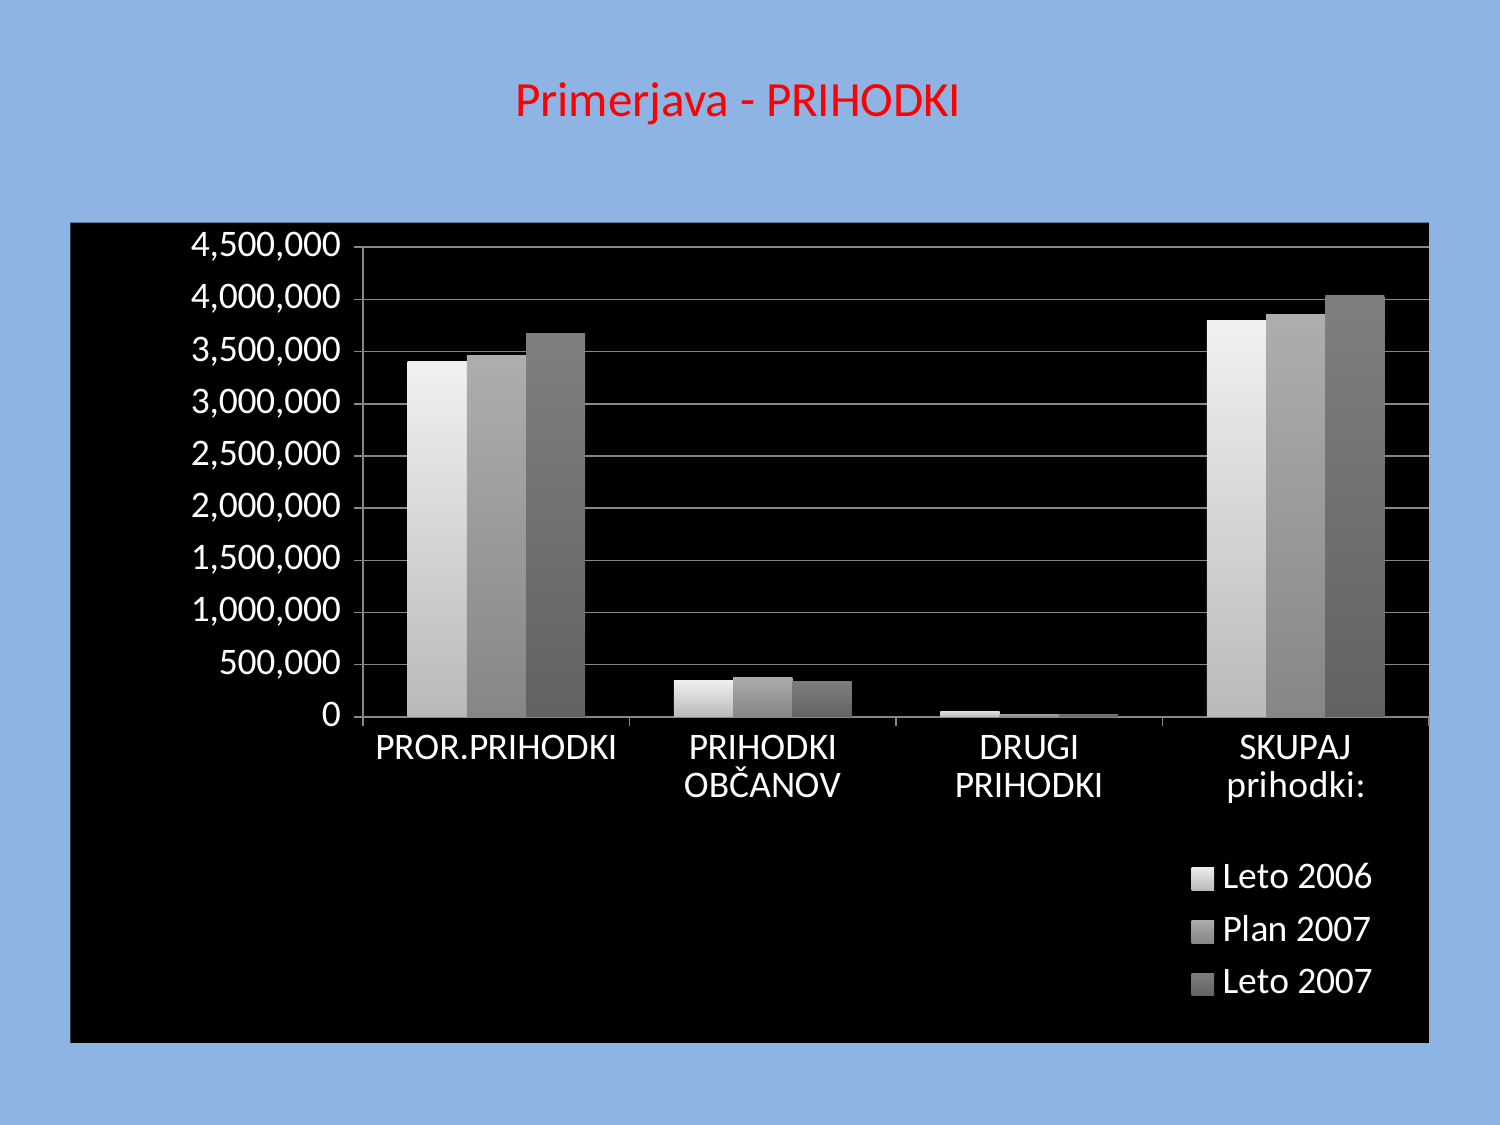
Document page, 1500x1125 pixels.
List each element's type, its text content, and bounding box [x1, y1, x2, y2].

chart [70, 222, 1430, 1044]
title Primerjava - PRIHODKI [175, 58, 1301, 200]
